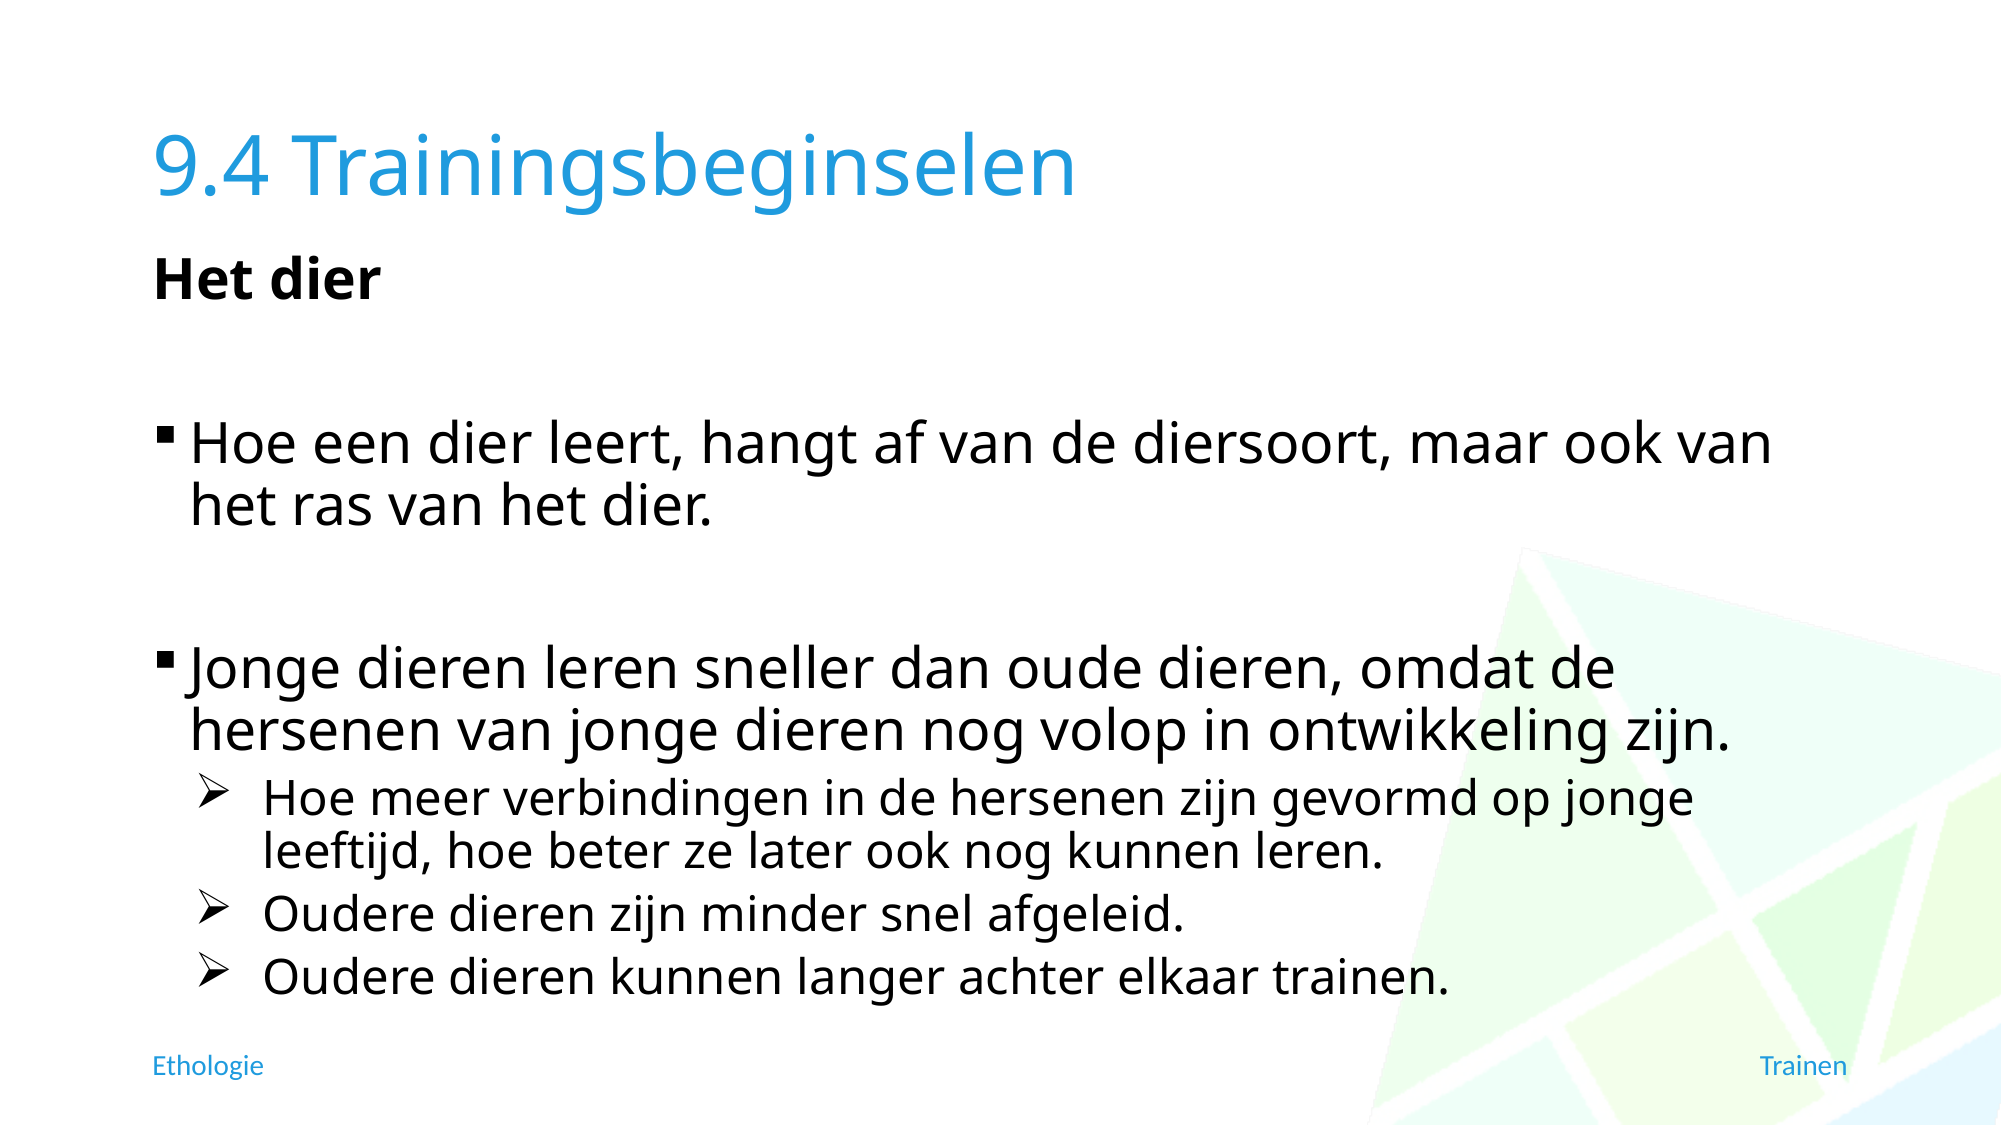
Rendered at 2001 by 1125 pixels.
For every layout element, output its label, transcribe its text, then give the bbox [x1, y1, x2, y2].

list Het dier Hoe een dier leert, hangt af van de diersoort, maar ook van het ras van het dier. Jonge dieren leren sneller dan oude dieren, omdat de hersenen van jonge dieren nog volop in ontwikkeling zijn. Hoe meer verbindingen in de hersenen zijn gevormd op jonge leeftijd, hoe beter ze later ook nog kunnen leren. Oudere dieren zijn minder snel afgeleid. Oudere dieren kunnen langer achter elkaar trainen. [137, 242, 1863, 1014]
title 9.4 Trainingsbeginselen [137, 59, 1863, 242]
list Ethologie [137, 1042, 588, 1103]
list Trainen [1412, 1042, 1863, 1103]
